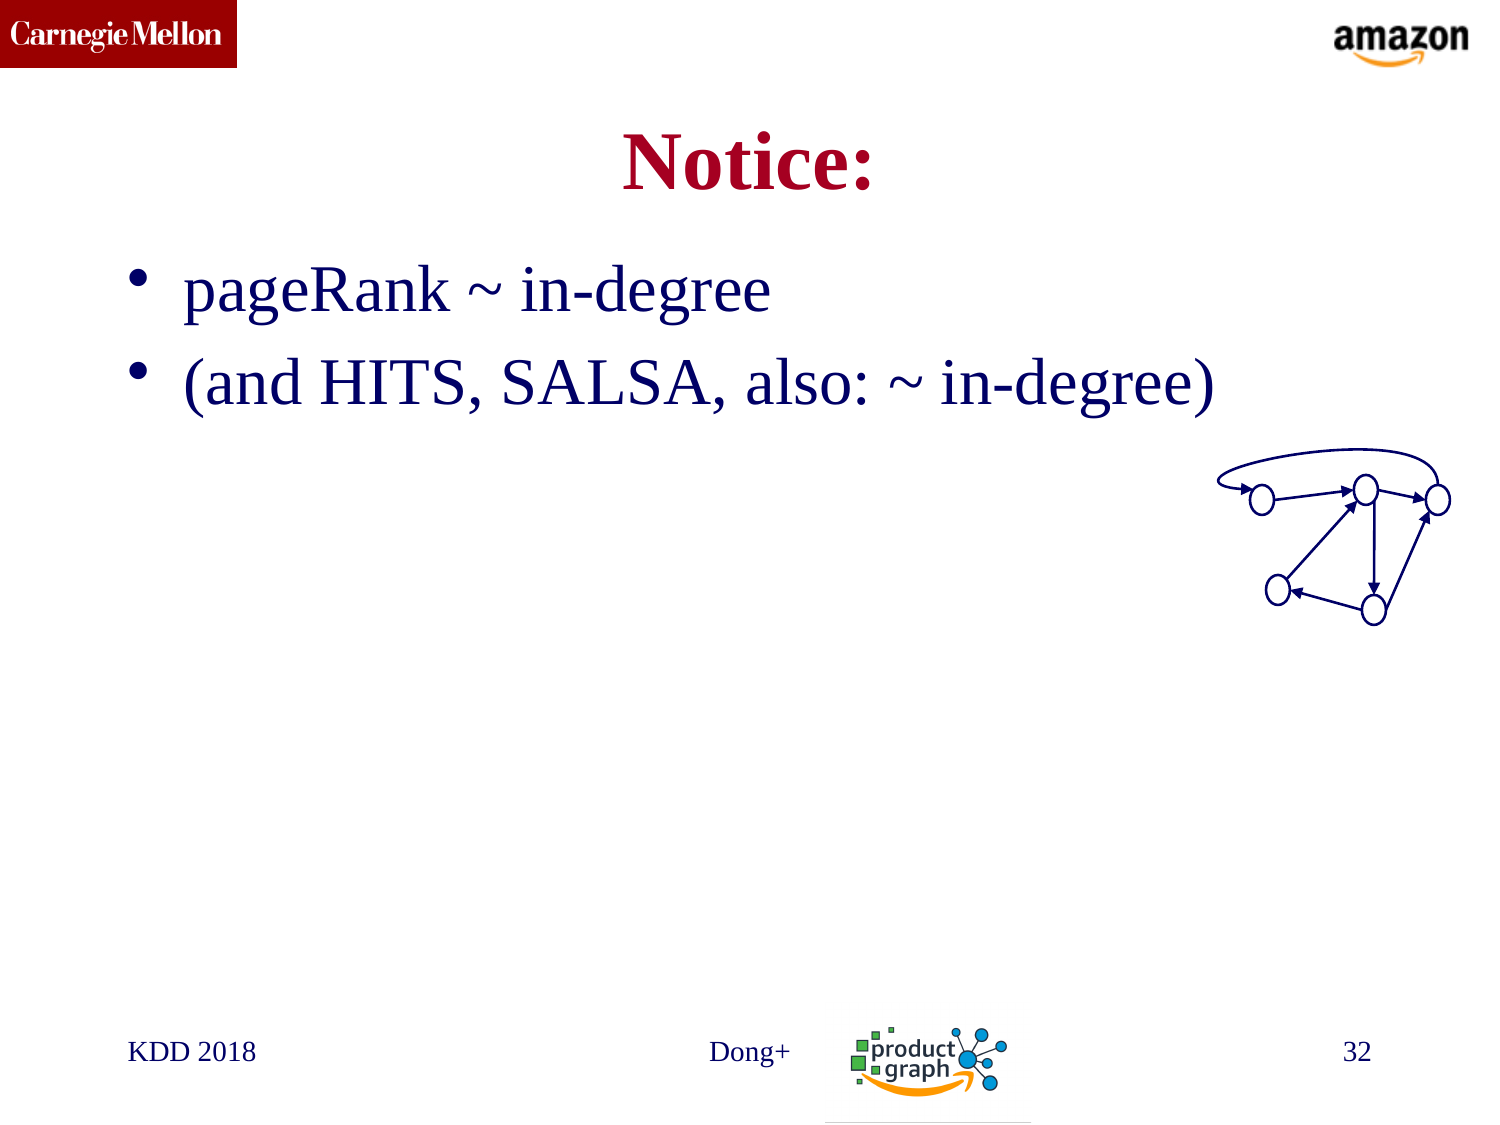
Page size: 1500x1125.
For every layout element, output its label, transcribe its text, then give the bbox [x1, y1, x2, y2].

title Notice: [112, 99, 1388, 213]
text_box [1249, 474, 1451, 626]
slide_number 32 [1074, 1024, 1388, 1101]
slide_number KDD 2018 [112, 1024, 426, 1101]
picture [0, 0, 237, 68]
footer Dong+ [512, 1024, 988, 1101]
list pageRank ~ in-degree (and HITS, SALSA, also: ~ in-degree) [112, 237, 1388, 1001]
picture [1322, 4, 1484, 88]
